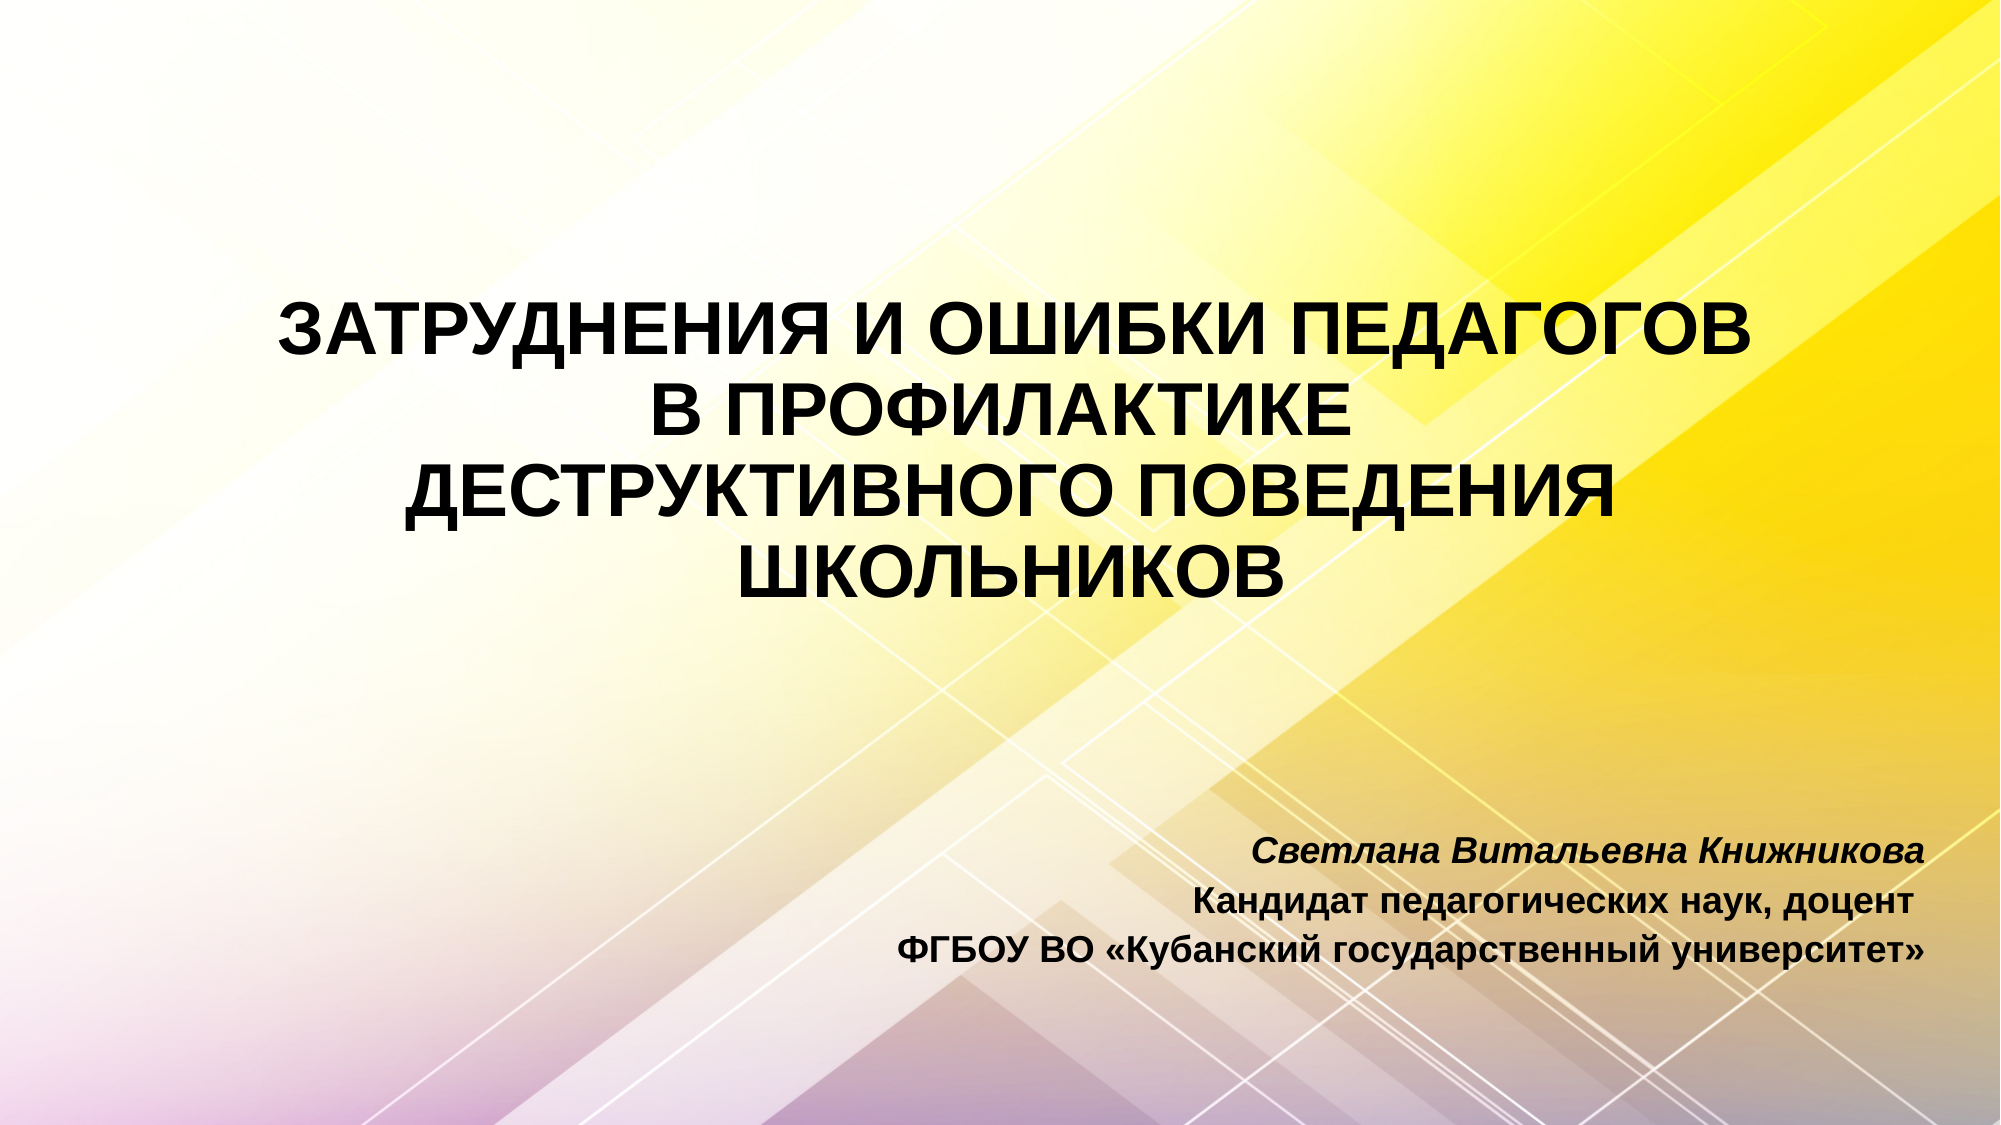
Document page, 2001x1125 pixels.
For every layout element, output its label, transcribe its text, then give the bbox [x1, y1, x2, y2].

picture [0, 0, 2000, 1125]
title ЗАТРУДНЕНИЯ И ОШИБКИ ПЕДАГОГОВ В ПРОФИЛАКТИКЕ ДЕСТРУКТИВНОГО ПОВЕДЕНИЯ ШКОЛЬНИКОВ [119, 229, 1906, 622]
subtitle Светлана Витальевна Книжникова Кандидат педагогических наук, доцент ФГБОУ ВО «Кубанский государственный университет» [815, 814, 1941, 1086]
